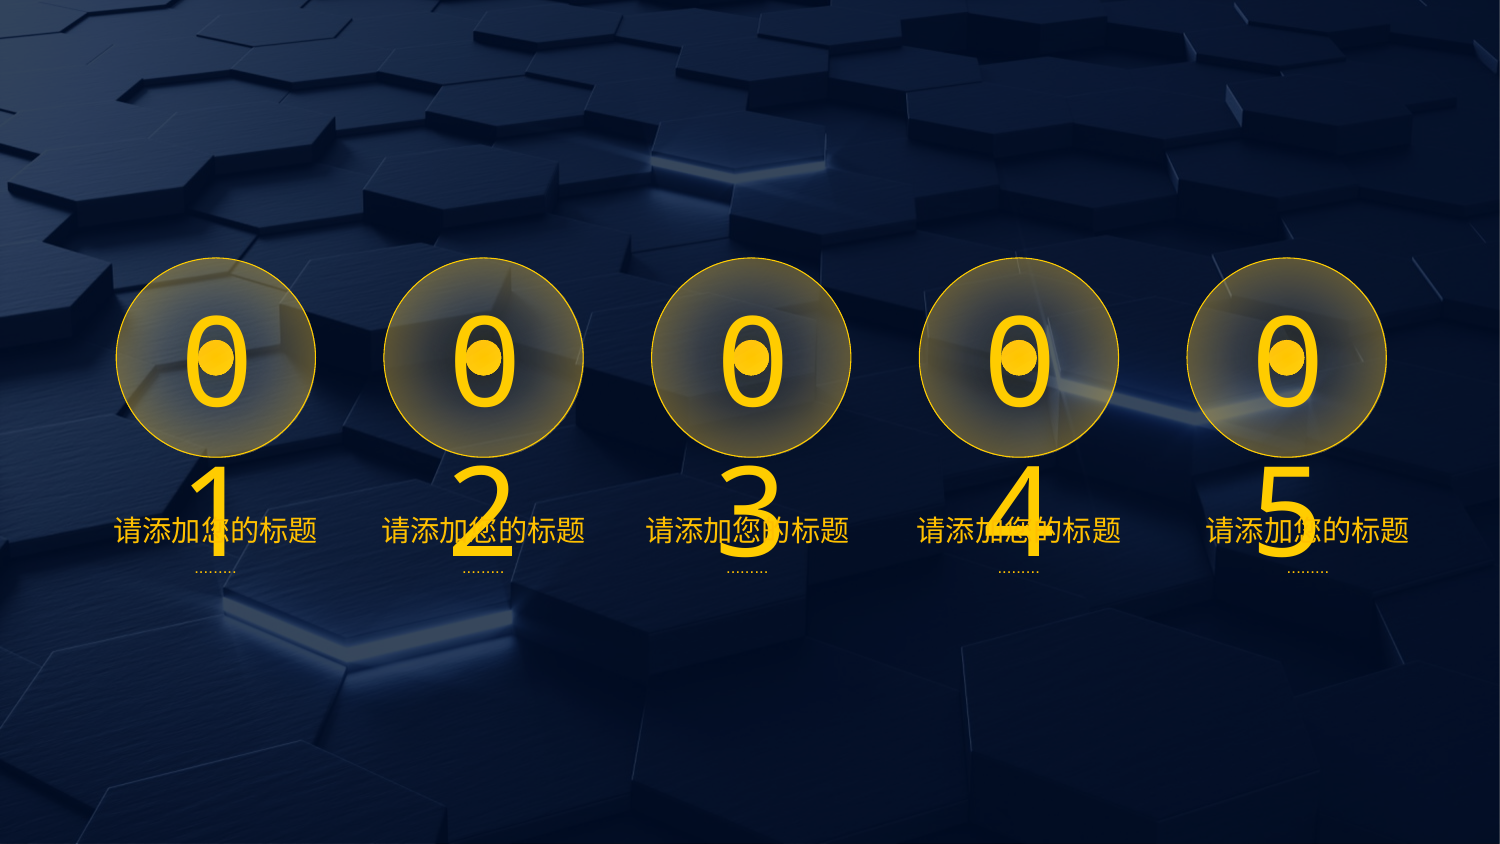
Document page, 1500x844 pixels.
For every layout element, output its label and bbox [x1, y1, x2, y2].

text_box [1186, 504, 1430, 585]
text_box [897, 504, 1141, 585]
text_box [383, 257, 584, 458]
text_box [362, 504, 605, 585]
text_box [115, 257, 316, 458]
text_box [919, 257, 1119, 458]
text_box [94, 504, 338, 585]
text_box [1186, 257, 1387, 458]
text_box [651, 257, 852, 458]
text_box [626, 504, 869, 585]
